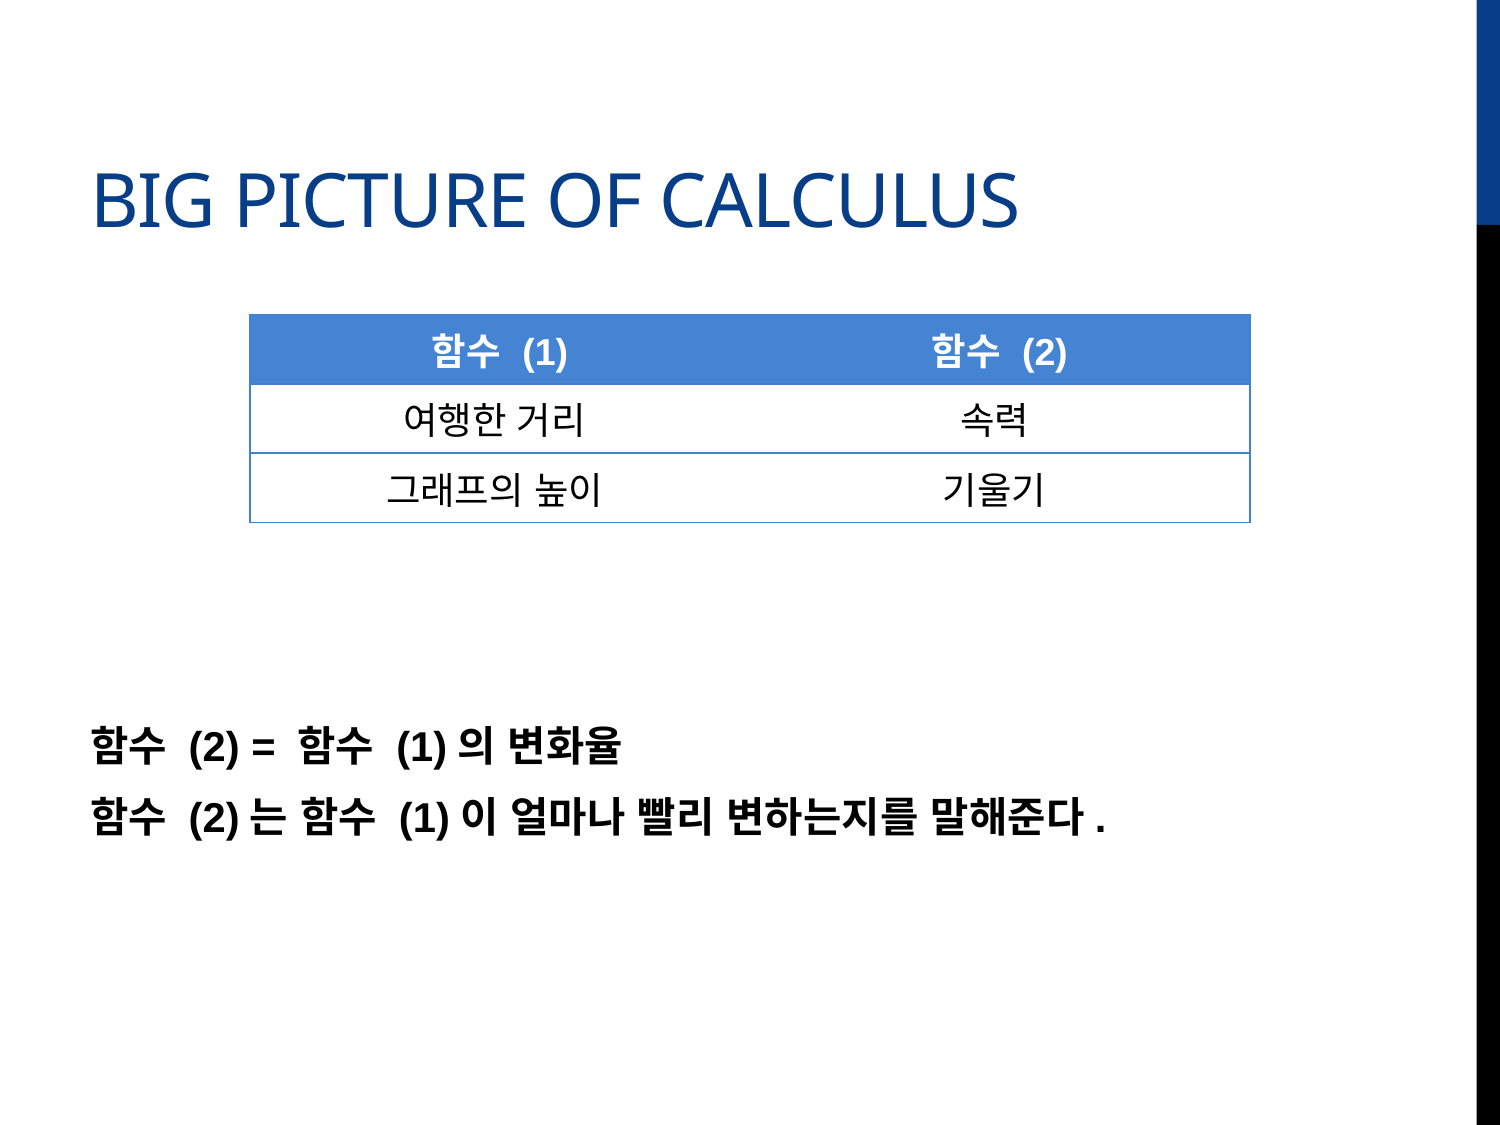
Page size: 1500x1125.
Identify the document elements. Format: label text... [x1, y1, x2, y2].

title Big Picture of calculus [75, 25, 1447, 250]
list 함수 (2) = 함수 (1)의 변화율 함수 (2)는 함수 (1)이 얼마나 빨리 변하는지를 말해준다. [75, 287, 1325, 1005]
